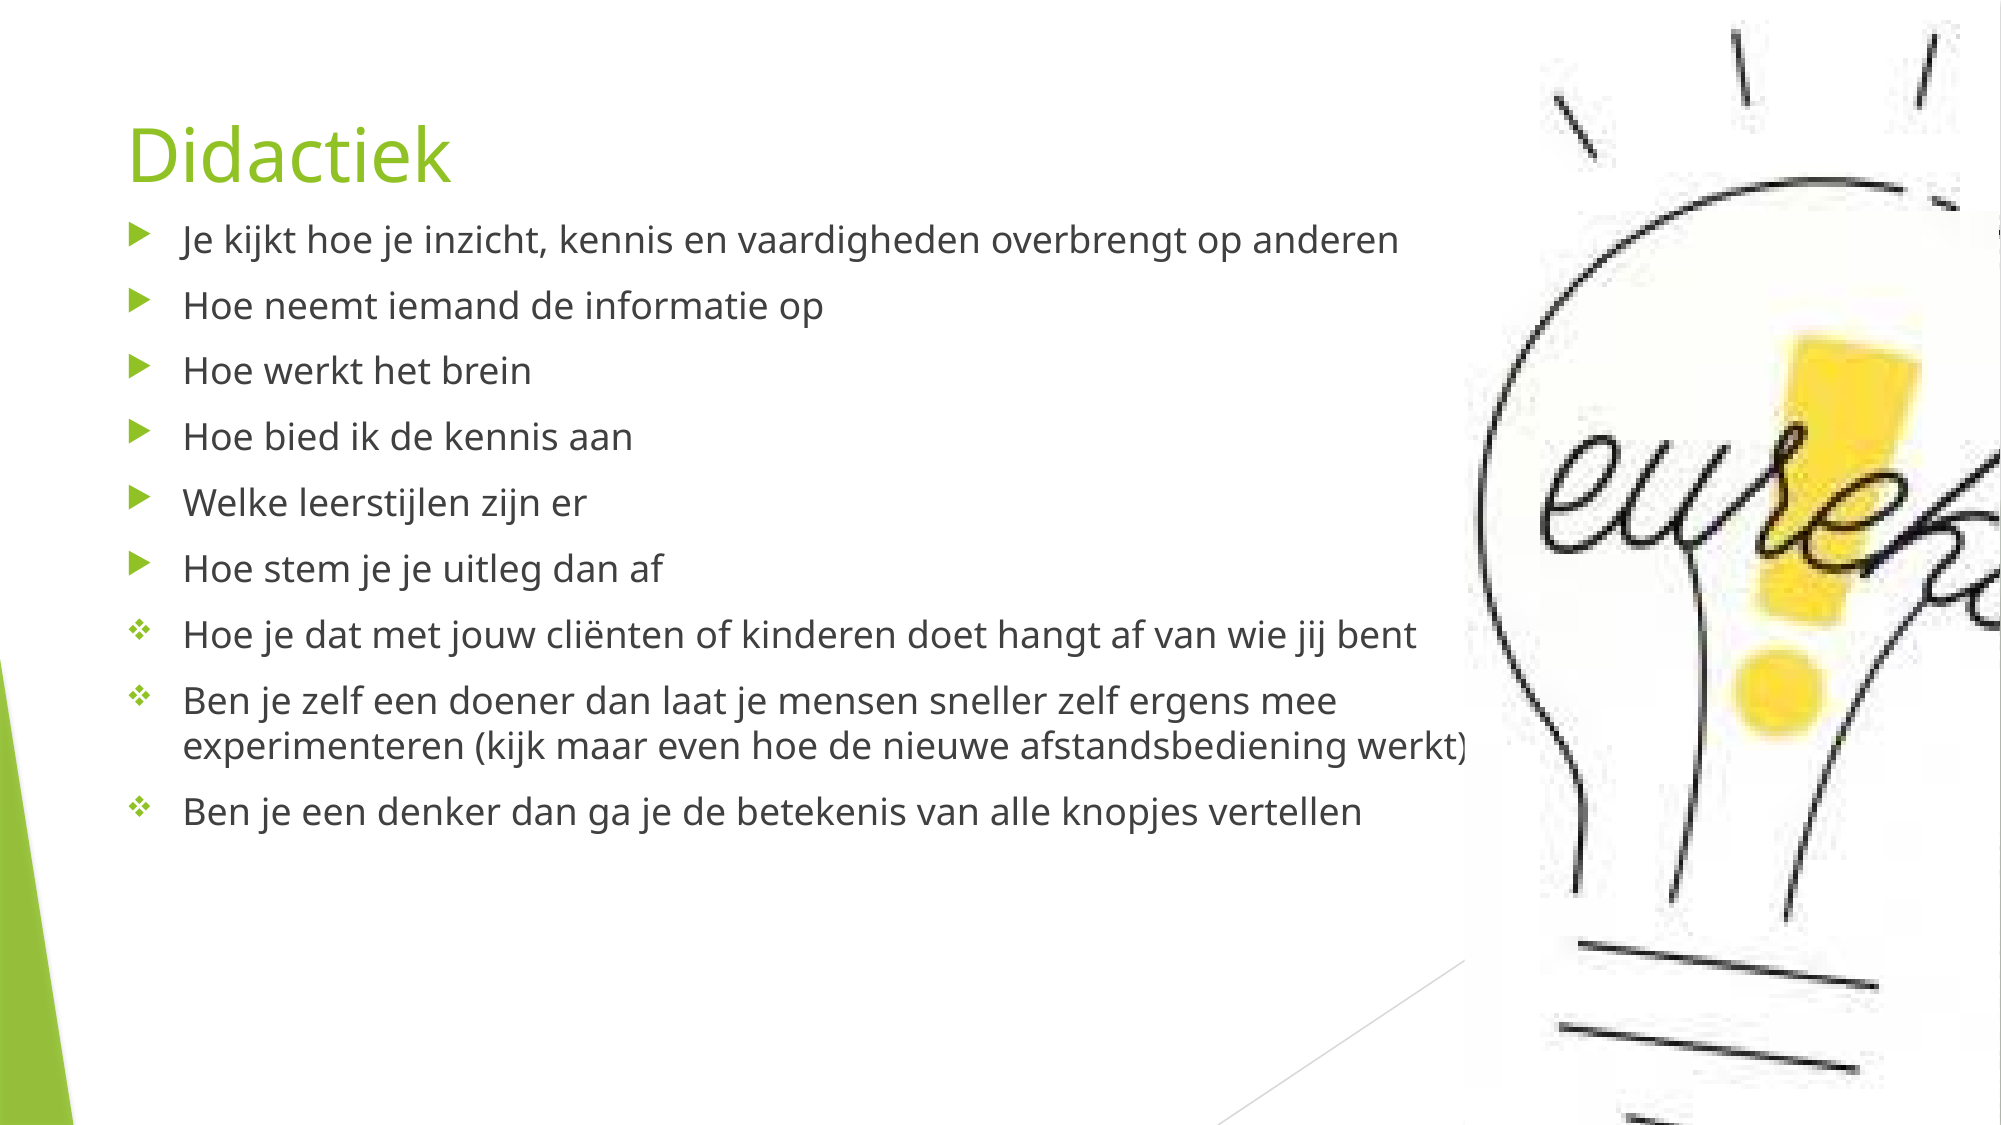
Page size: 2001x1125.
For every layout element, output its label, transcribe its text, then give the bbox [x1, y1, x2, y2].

picture [1464, 0, 2000, 1125]
title Didactiek [111, 99, 1459, 208]
list Je kijkt hoe je inzicht, kennis en vaardigheden overbrengt op anderen Hoe neemt iemand de informatie op Hoe werkt het brein Hoe bied ik de kennis aan Welke leerstijlen zijn er Hoe stem je je uitleg dan af Hoe je dat met jouw cliënten of kinderen doet hangt af van wie jij bent Ben je zelf een doener dan laat je mensen sneller zelf ergens mee experimenteren (kijk maar even hoe de nieuwe afstandsbediening werkt). Ben je een denker dan ga je de betekenis van alle knopjes vertellen [111, 208, 1459, 1057]
